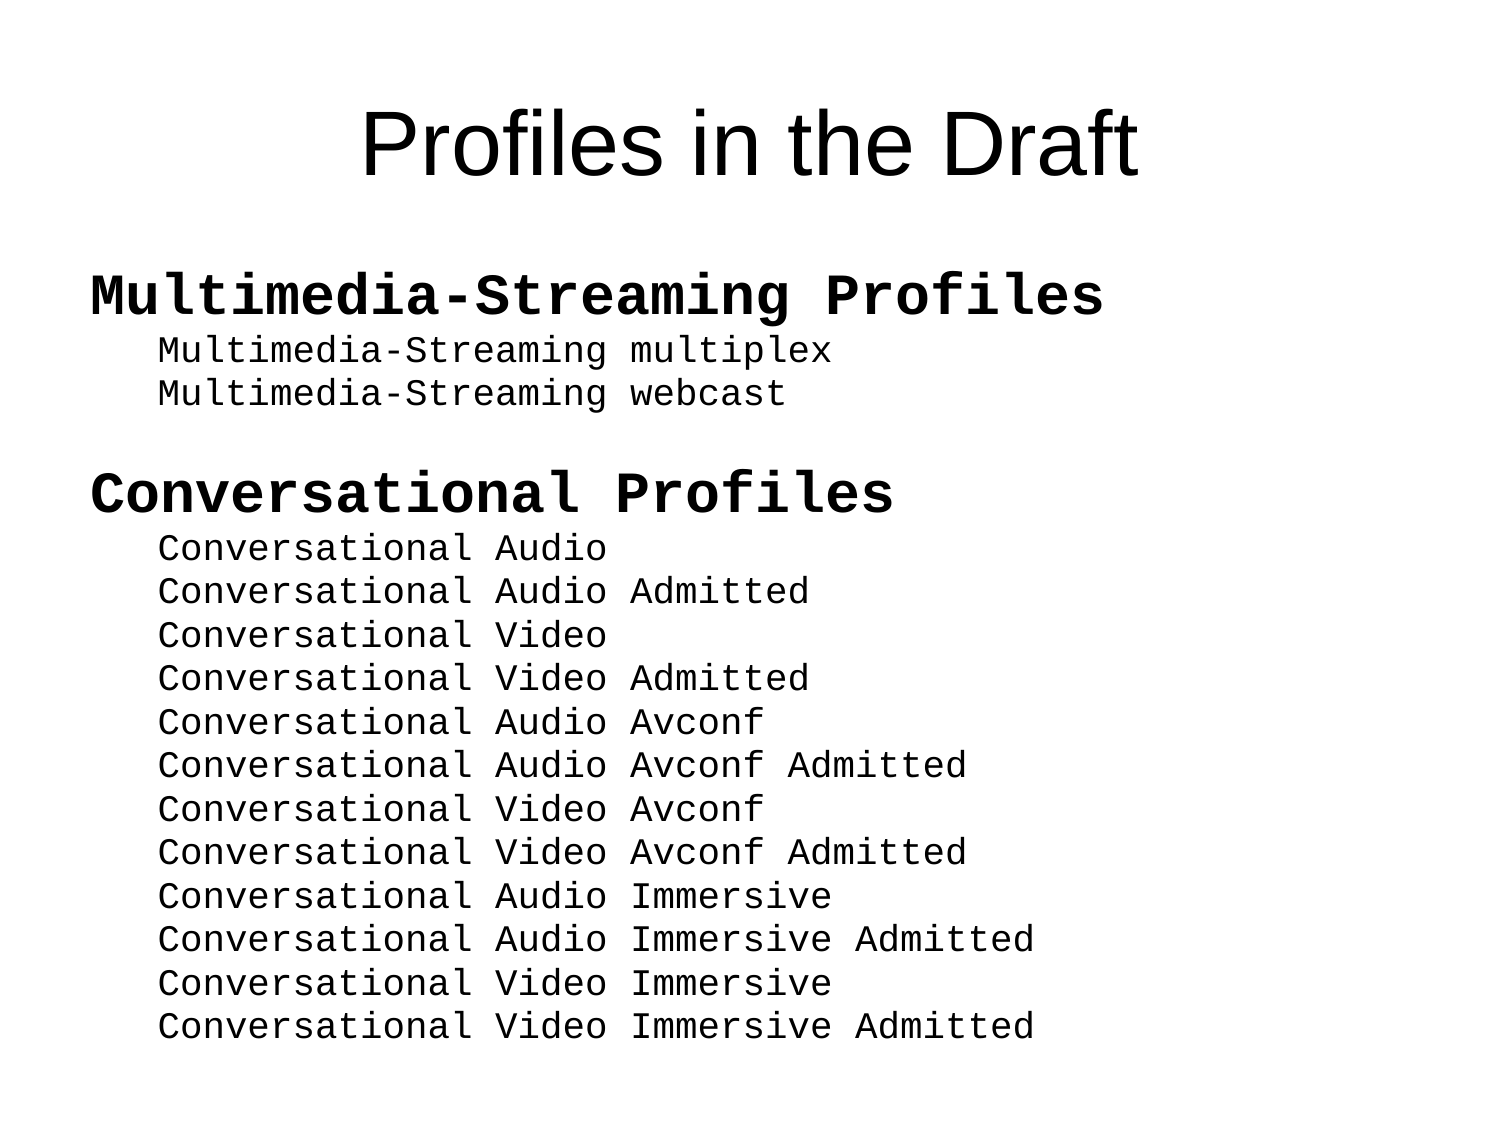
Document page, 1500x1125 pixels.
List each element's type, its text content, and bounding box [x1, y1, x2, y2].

title Profiles in the Draft [74, 44, 1426, 233]
list Multimedia-Streaming Profiles Multimedia-Streaming multiplex Multimedia-Streaming webcast Conversational Profiles Conversational Audio Conversational Audio Admitted Conversational Video Conversational Video Admitted Conversational Audio Avconf Conversational Audio Avconf Admitted Conversational Video Avconf Conversational Video Avconf Admitted Conversational Audio Immersive Conversational Audio Immersive Admitted Conversational Video Immersive Conversational Video Immersive Admitted [74, 262, 1476, 1063]
